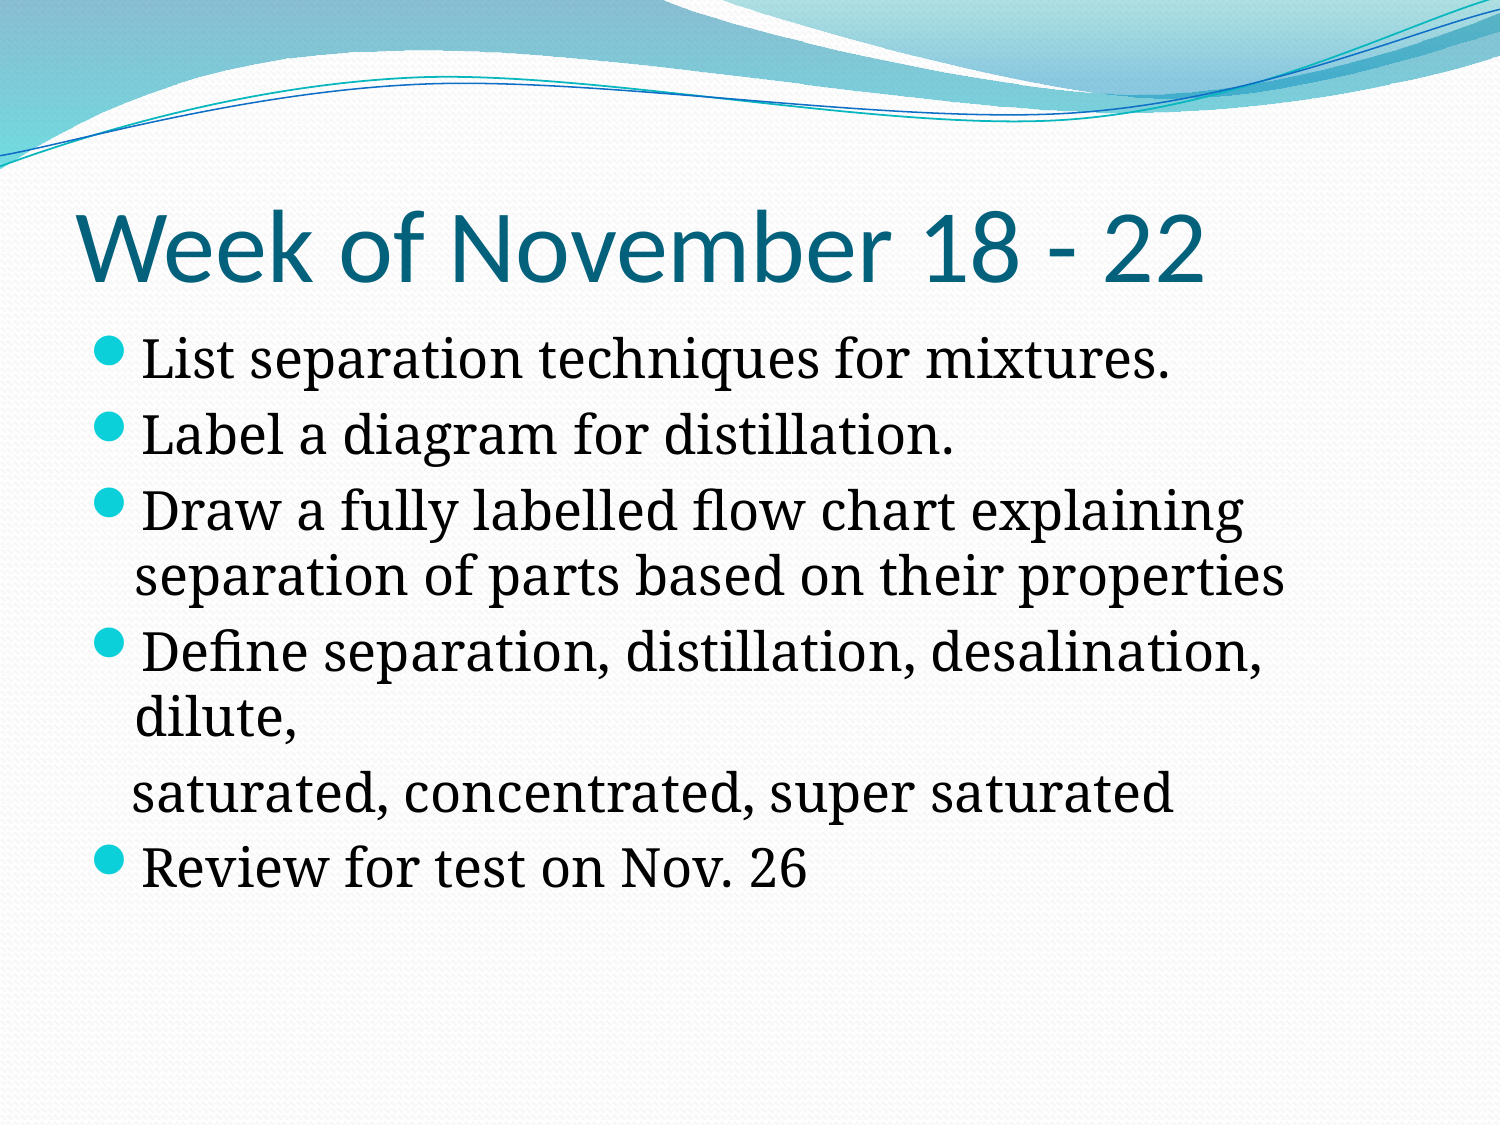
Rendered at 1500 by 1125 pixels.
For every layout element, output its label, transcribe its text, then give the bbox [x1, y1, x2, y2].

title Week of November 18 - 22 [75, 115, 1425, 303]
list List separation techniques for mixtures. Label a diagram for distillation. Draw a fully labelled flow chart explaining separation of parts based on their properties Define separation, distillation, desalination, dilute, saturated, concentrated, super saturated Review for test on Nov. 26 [75, 317, 1425, 1038]
